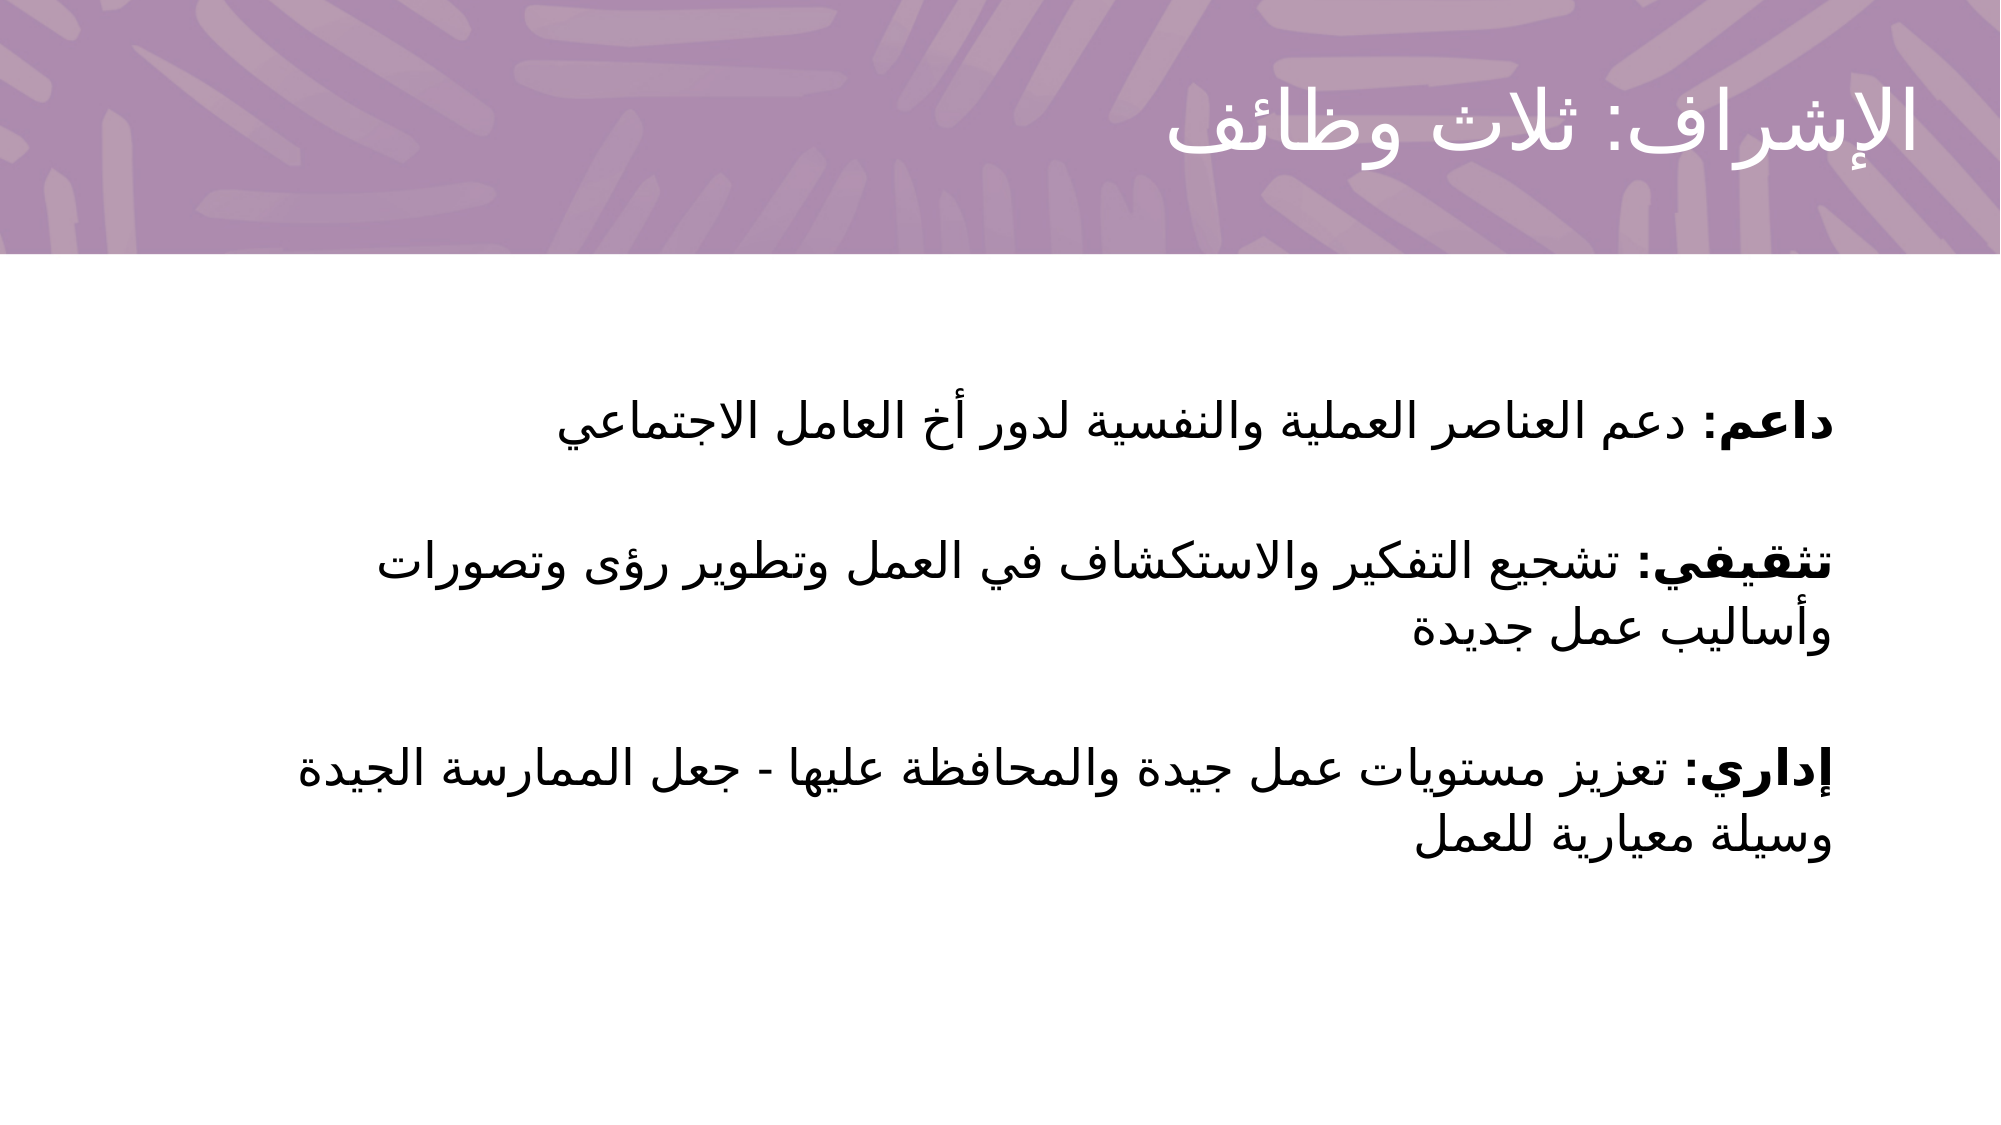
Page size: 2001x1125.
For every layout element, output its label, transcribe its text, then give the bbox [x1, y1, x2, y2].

title الإشراف: ثلاث وظائف [61, 33, 1938, 220]
picture [0, 0, 2000, 1125]
list داعم: دعم العناصر العملية والنفسية لدور أخ العامل الاجتماعي تثقيفي: تشجيع التفكير والاستكشاف في العمل وتطوير رؤى وتصورات وأساليب عمل جديدة إداري: تعزيز مستويات عمل جيدة والمحافظة عليها - جعل الممارسة الجيدة وسيلة معيارية للعمل [262, 374, 1858, 1036]
